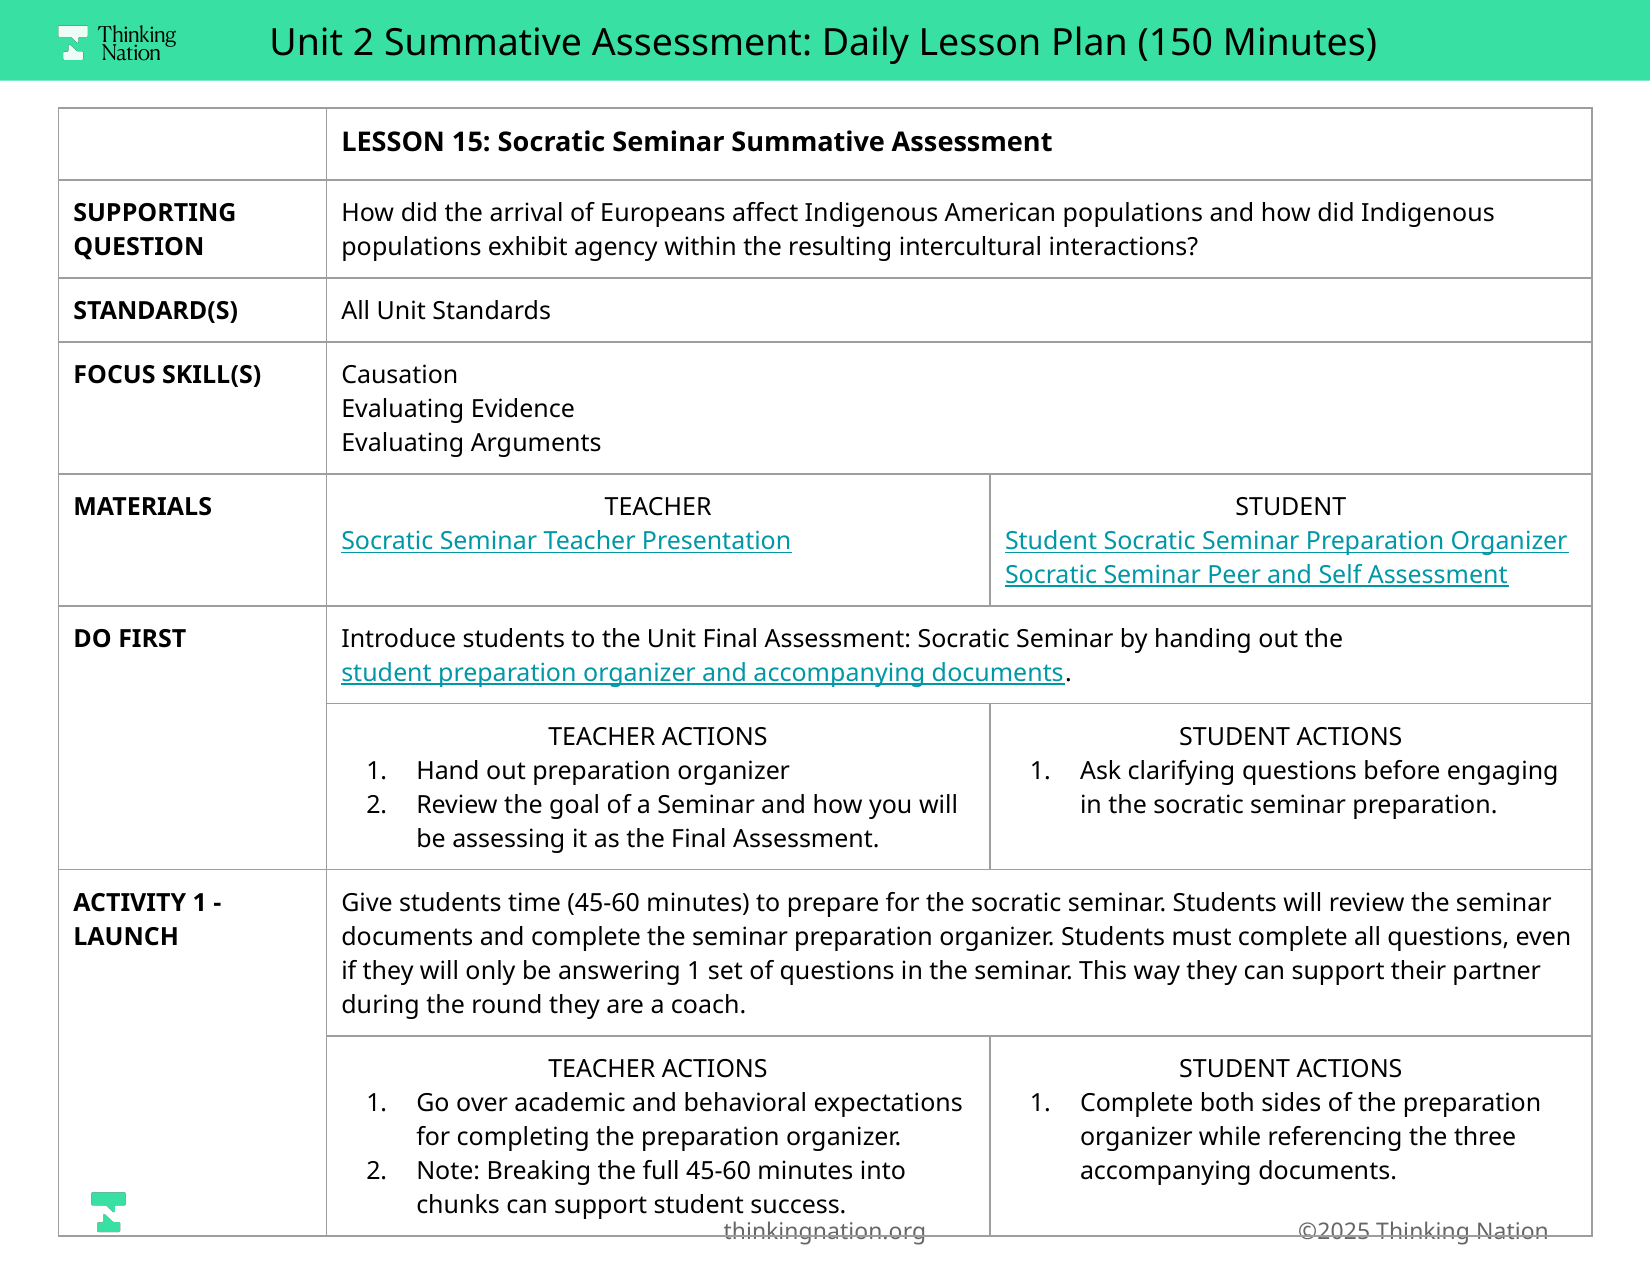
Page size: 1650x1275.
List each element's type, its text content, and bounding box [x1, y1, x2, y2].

table_cell STUDENT ACTIONS Ask clarifying questions before engaging in the socratic seminar preparation. [991, 704, 1591, 869]
table_cell Give students time (45-60 minutes) to prepare for the socratic seminar. Students will review the seminar documents and complete the seminar preparation organizer. Students must complete all questions, even if they will only be answering 1 set of questions in the seminar. This way they can support their partner during the round they are a coach. [327, 870, 1591, 1035]
table_cell Causation Evaluating Evidence Evaluating Arguments [327, 343, 1591, 473]
text_box Unit 2 Summative Assessment: Daily Lesson Plan (150 Minutes) [0, 0, 1650, 81]
table_header LESSON 15: Socratic Seminar Summative Assessment [327, 109, 1591, 179]
table_cell STUDENT ACTIONS Complete both sides of the preparation organizer while referencing the three accompanying documents. [991, 1037, 1591, 1235]
table_cell ACTIVITY 1 - LAUNCH [59, 870, 326, 1235]
table_cell DO FIRST [59, 607, 326, 869]
picture [80, 1184, 136, 1240]
table_cell STANDARD(S) [59, 279, 326, 341]
table_cell All Unit Standards [327, 279, 1591, 341]
table_cell How did the arrival of Europeans affect Indigenous American populations and how did Indigenous populations exhibit agency within the resulting intercultural interactions? [327, 181, 1591, 277]
table_cell SUPPORTING QUESTION [59, 181, 326, 277]
table_cell Introduce students to the Unit Final Assessment: Socratic Seminar by handing out the student preparation organizer and accompanying documents. [327, 607, 1591, 703]
table_cell STUDENT Student Socratic Seminar Preparation Organizer Socratic Seminar Peer and Self Assessment [991, 475, 1591, 605]
table_cell FOCUS SKILL(S) [59, 343, 326, 473]
picture [45, 14, 180, 85]
table_cell TEACHER ACTIONS Go over academic and behavioral expectations for completing the preparation organizer. Note: Breaking the full 45-60 minutes into chunks can support student success. [327, 1037, 989, 1235]
table_cell MATERIALS [59, 475, 326, 605]
table_header [59, 109, 326, 179]
table_cell TEACHER Socratic Seminar Teacher Presentation [327, 475, 989, 605]
table_cell TEACHER ACTIONS Hand out preparation organizer Review the goal of a Seminar and how you will be assessing it as the Final Assessment. [327, 704, 989, 869]
